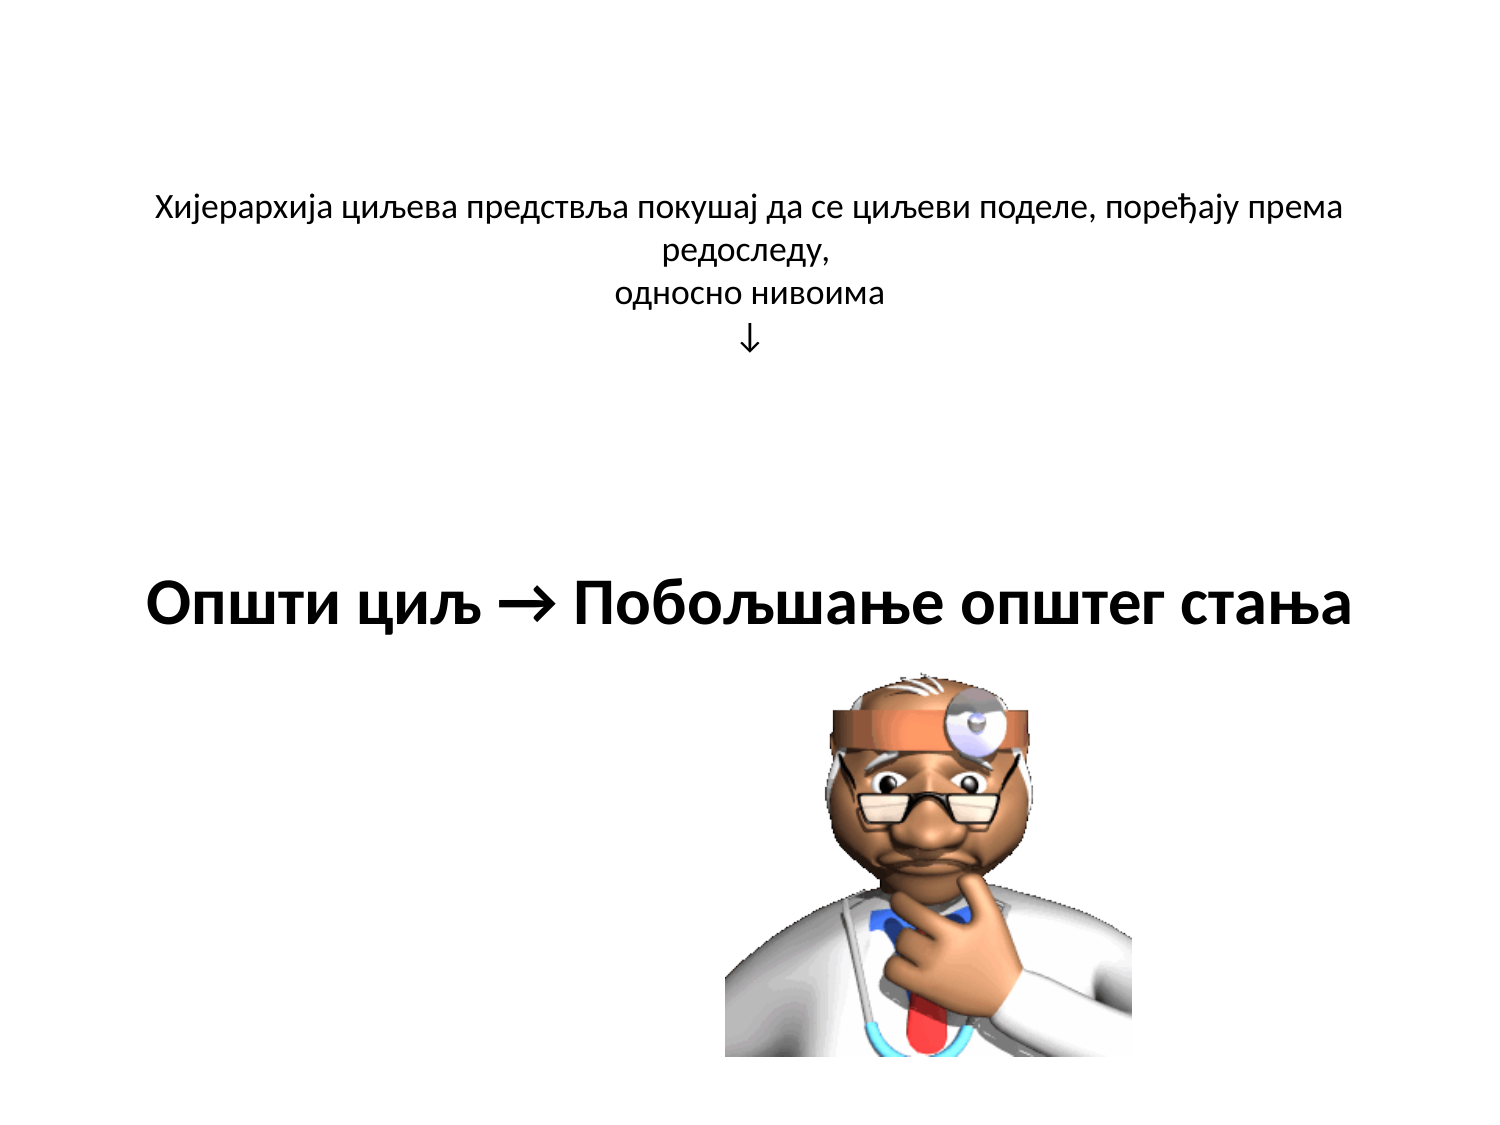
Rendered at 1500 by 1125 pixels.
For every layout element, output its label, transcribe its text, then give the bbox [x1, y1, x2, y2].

list Општи циљ → Побољшање општег стања [75, 549, 1425, 1125]
title Хијерархија циљева предствља покушај да се циљеви поделе, поређају према редоследу, односно нивоима ↓ [75, 174, 1425, 363]
picture [724, 649, 1132, 1057]
